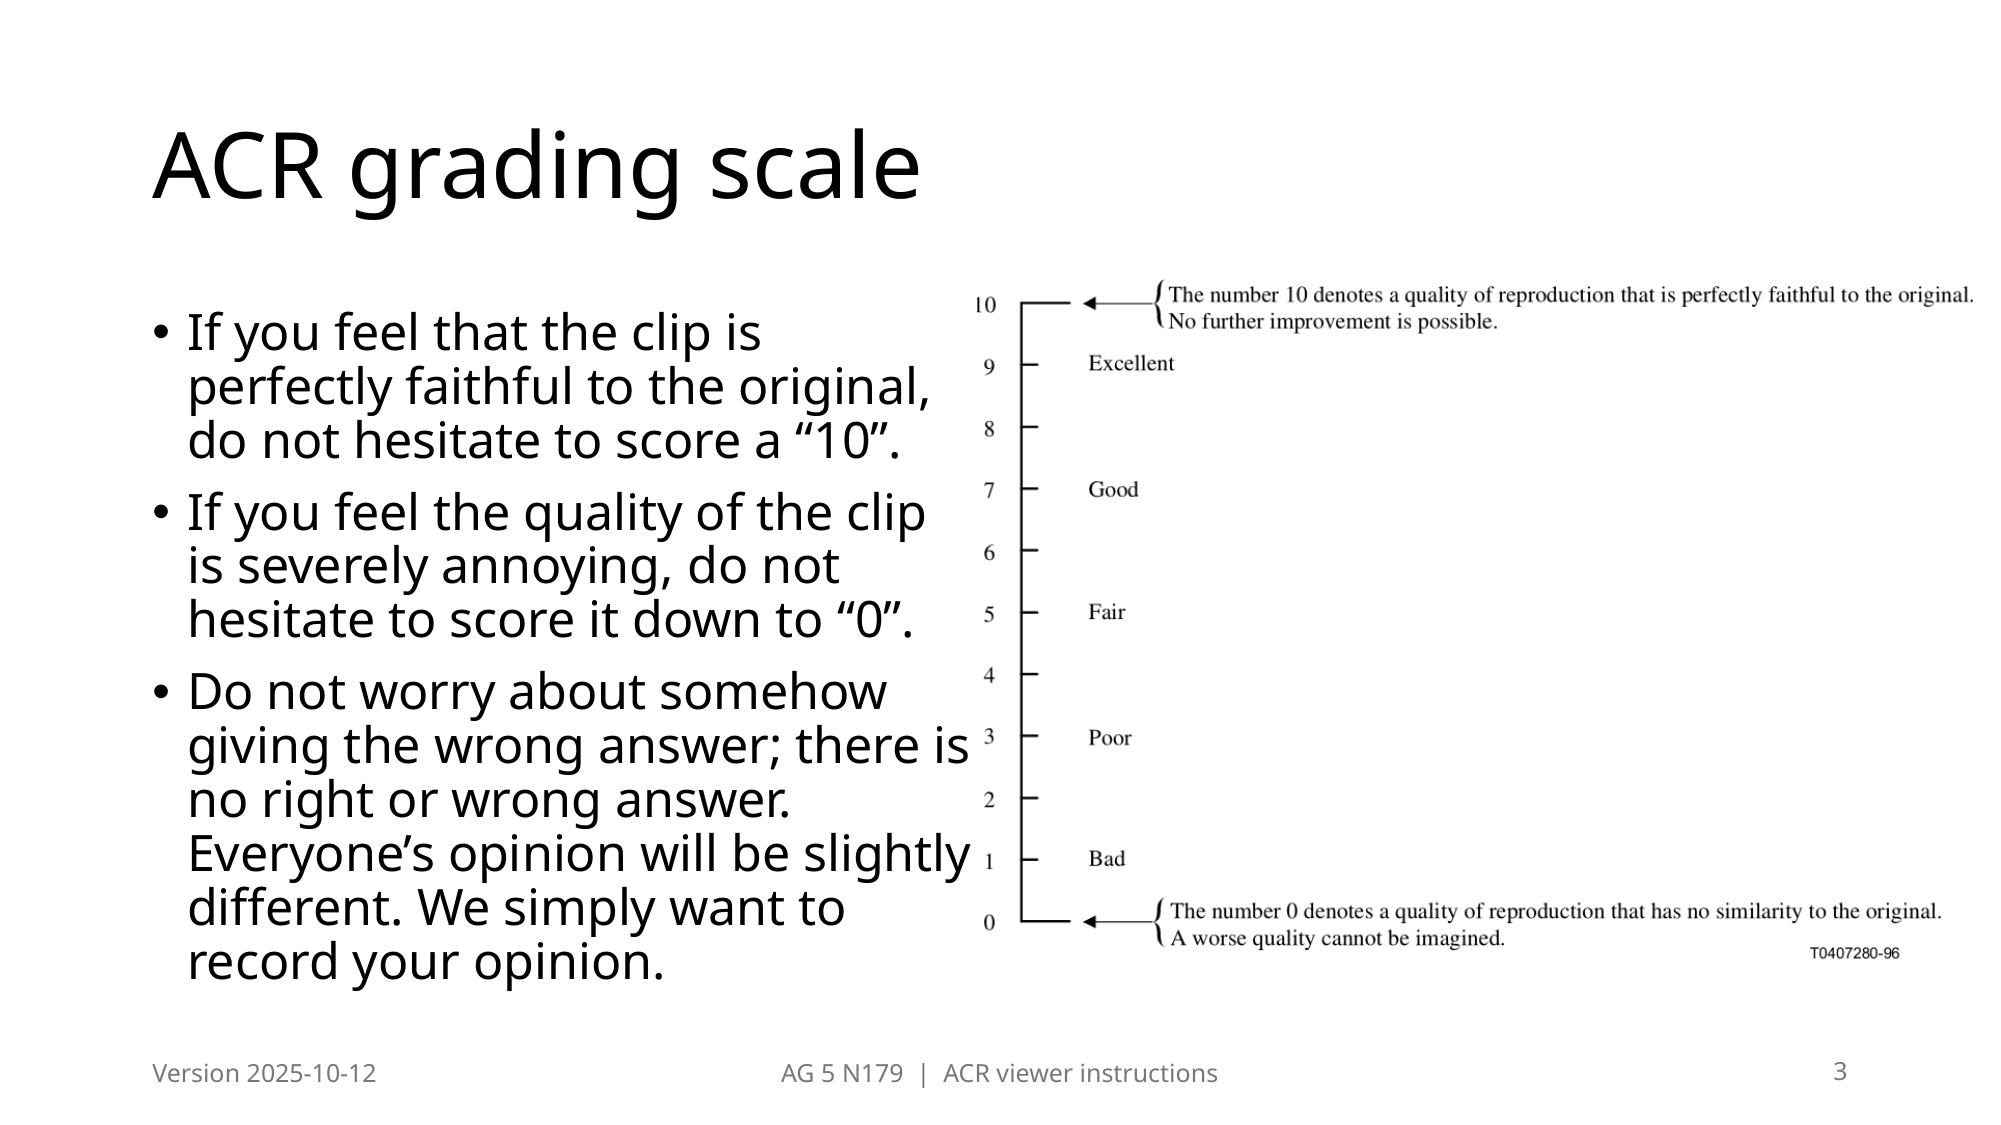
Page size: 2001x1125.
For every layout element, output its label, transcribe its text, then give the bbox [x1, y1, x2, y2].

footer AG 5 N179 | ACR viewer instructions [587, 1042, 1412, 1103]
title ACR grading scale [137, 59, 1863, 278]
list If you feel that the clip is perfectly faithful to the original, do not hesitate to score a “10”. If you feel the quality of the clip is severely annoying, do not hesitate to score it down to “0”. Do not worry about somehow giving the wrong answer; there is no right or wrong answer. Everyone’s opinion will be slightly different. We simply want to record your opinion. [137, 299, 988, 1014]
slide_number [137, 1042, 587, 1103]
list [976, 276, 1993, 972]
slide_number 3 [1412, 1042, 1863, 1103]
